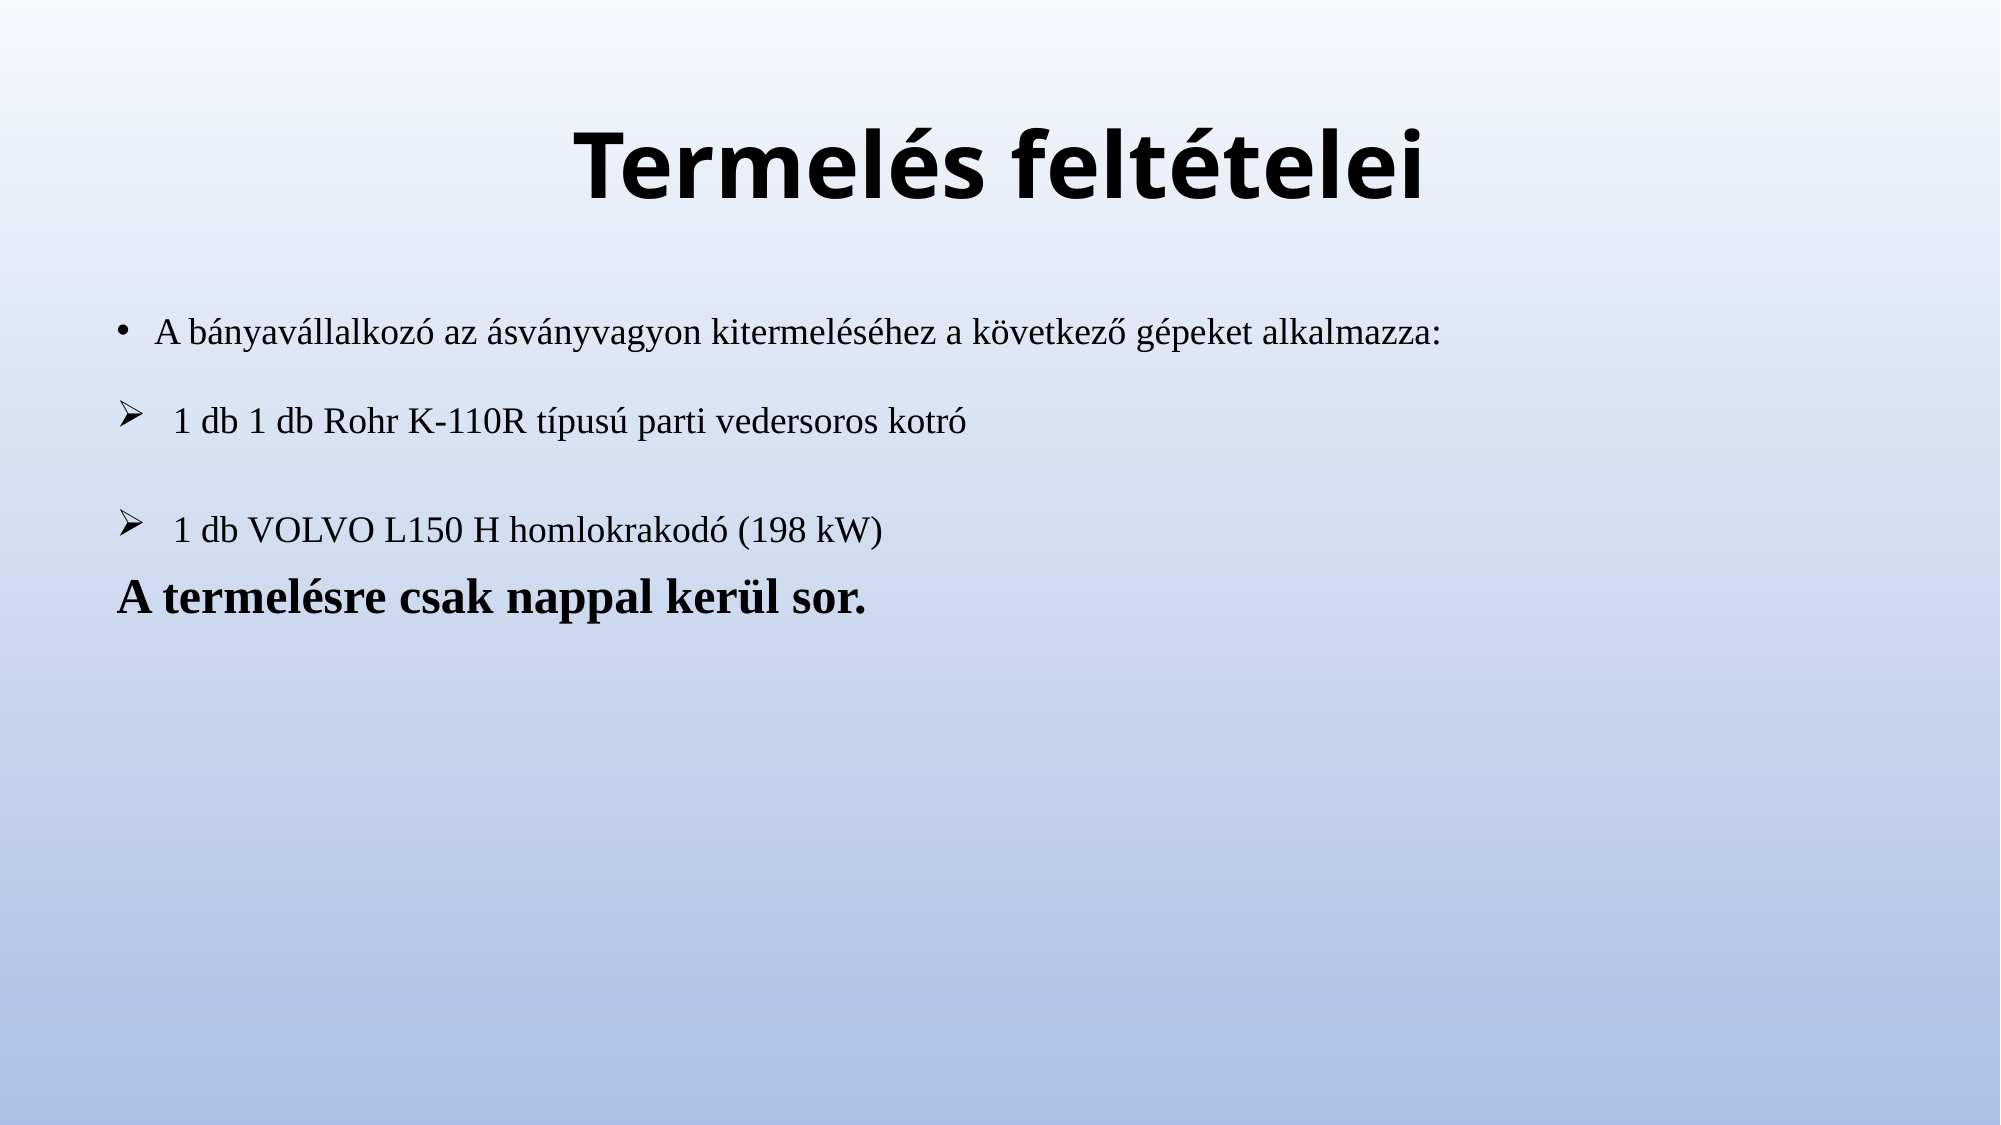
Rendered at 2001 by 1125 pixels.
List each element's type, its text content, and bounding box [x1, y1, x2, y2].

list A bányavállalkozó az ásványvagyon kitermeléséhez a következő gépeket alkalmazza: 1 db 1 db Rohr K-110R típusú parti vedersoros kotró 1 db VOLVO L150 H homlokrakodó (198 kW) A termelésre csak nappal kerül sor. [101, 277, 1827, 992]
title Termelés feltételei [137, 59, 1863, 278]
